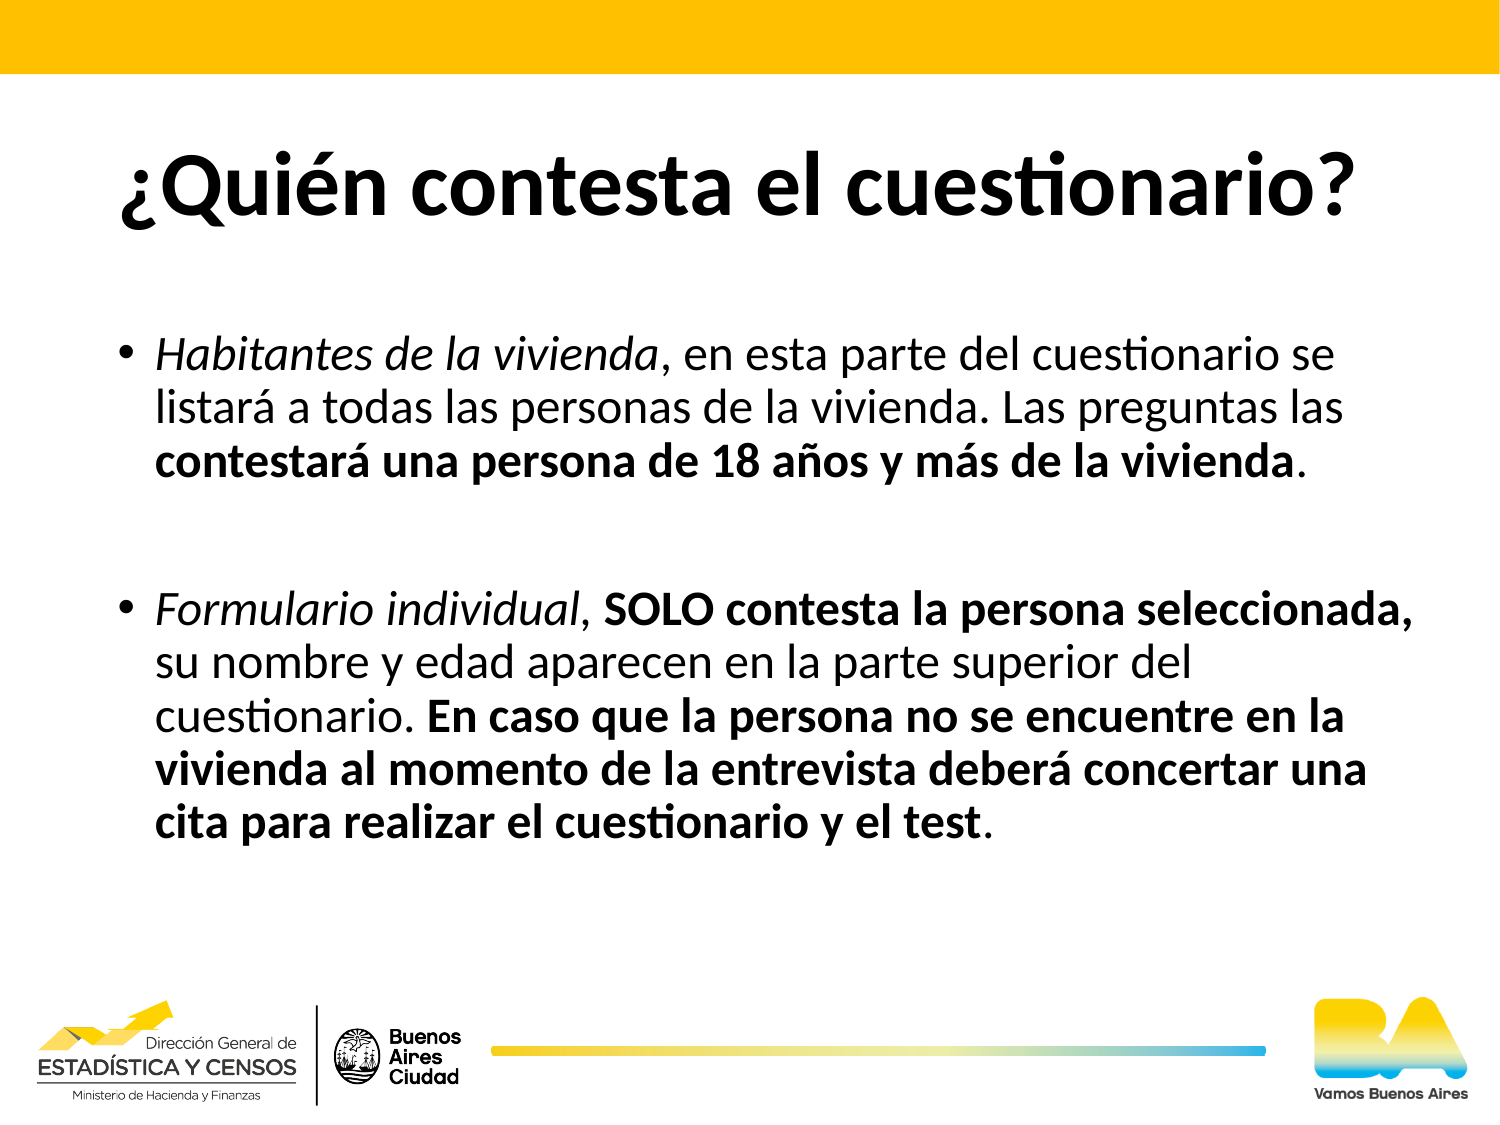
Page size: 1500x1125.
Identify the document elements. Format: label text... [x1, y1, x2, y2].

title ¿Quién contesta el cuestionario? [102, 77, 1397, 295]
text_box [0, 0, 1500, 75]
picture [25, 988, 488, 1112]
list Habitantes de la vivienda, en esta parte del cuestionario se listará a todas las personas de la vivienda. Las preguntas las contestará una persona de 18 años y más de la vivienda. Formulario individual, SOLO contesta la persona seleccionada, su nombre y edad aparecen en la parte superior del cuestionario. En caso que la persona no se encuentre en la vivienda al momento de la entrevista deberá concertar una cita para realizar el cuestionario y el test. [102, 320, 1431, 906]
picture [491, 1046, 1266, 1056]
picture [1314, 997, 1468, 1099]
